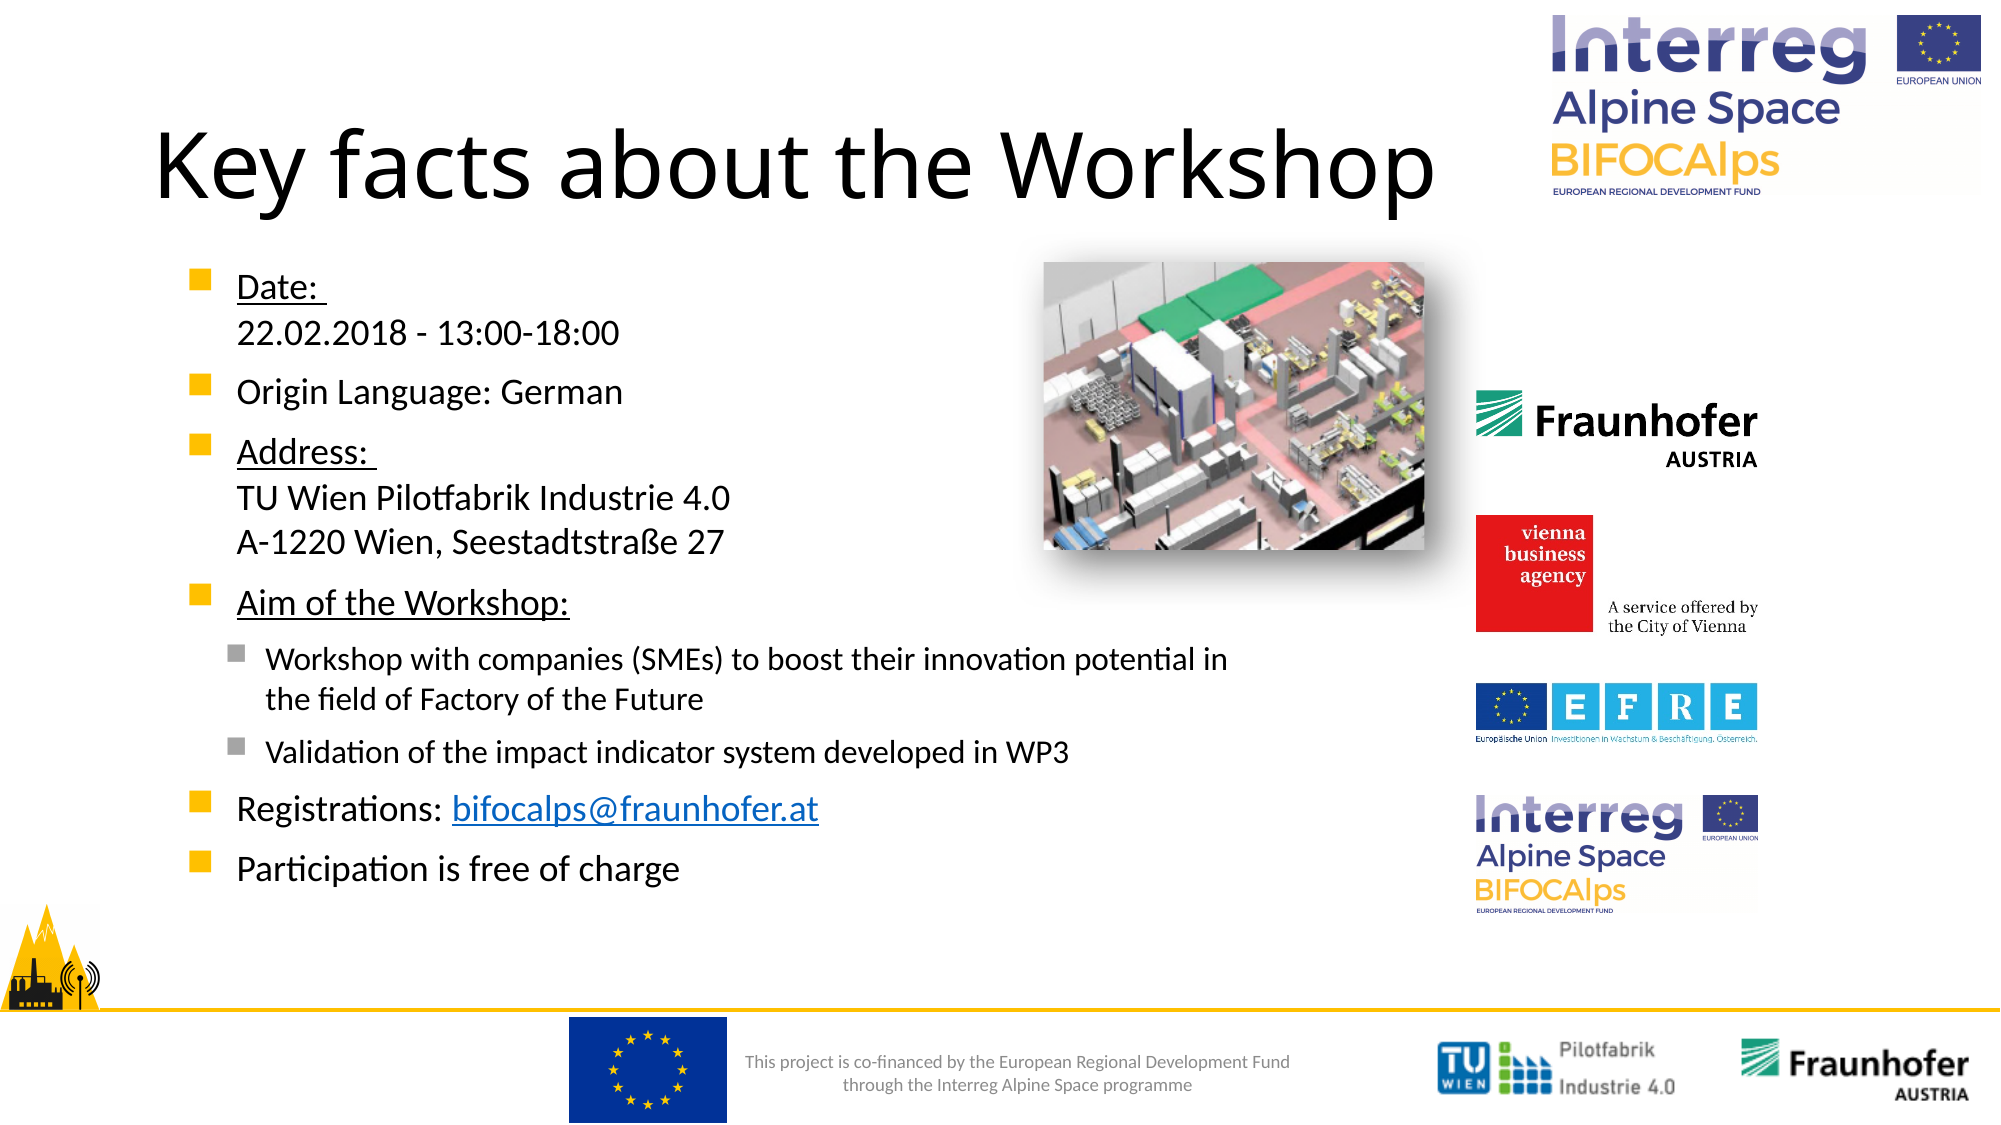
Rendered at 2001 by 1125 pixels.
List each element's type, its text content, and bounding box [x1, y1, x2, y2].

picture [1552, 15, 1981, 195]
picture [1043, 262, 1425, 550]
picture [1476, 515, 1758, 743]
title Key facts about the Workshop [137, 59, 1863, 278]
text_box Date: 22.02.2018 - 13:00-18:00 Origin Language: German Address: TU Wien Pilotfabrik Industrie 4.0 A-1220 Wien, Seestadtstraße 27 Aim of the Workshop: Workshop with companies (SMEs) to boost their innovation potential in the field of Factory of the Future Validation of the impact indicator system developed in WP3 Registrations: bifocalps@fraunhofer.at Participation is free of charge [137, 262, 1251, 984]
picture [0, 904, 100, 1010]
picture [569, 1017, 727, 1123]
picture [1476, 390, 1758, 468]
picture [1424, 1020, 1980, 1112]
picture [1476, 795, 1758, 913]
